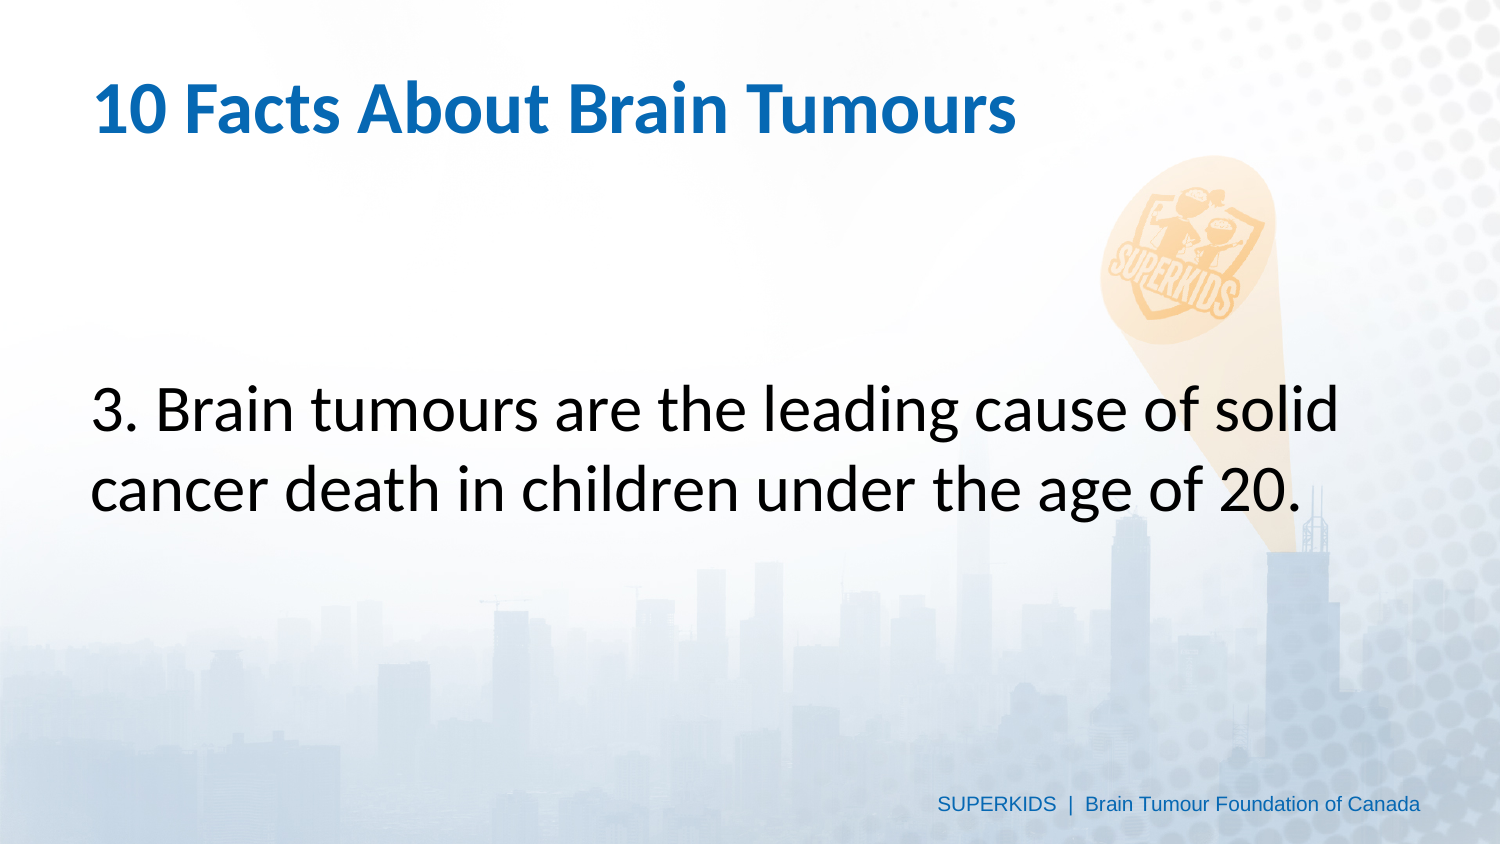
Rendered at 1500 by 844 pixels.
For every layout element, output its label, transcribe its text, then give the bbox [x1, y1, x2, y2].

picture [0, 0, 1500, 844]
title 10 Facts About Brain Tumours [76, 33, 1426, 175]
list 3. Brain tumours are the leading cause of solid cancer death in children under the age of 20. [74, 196, 1426, 754]
